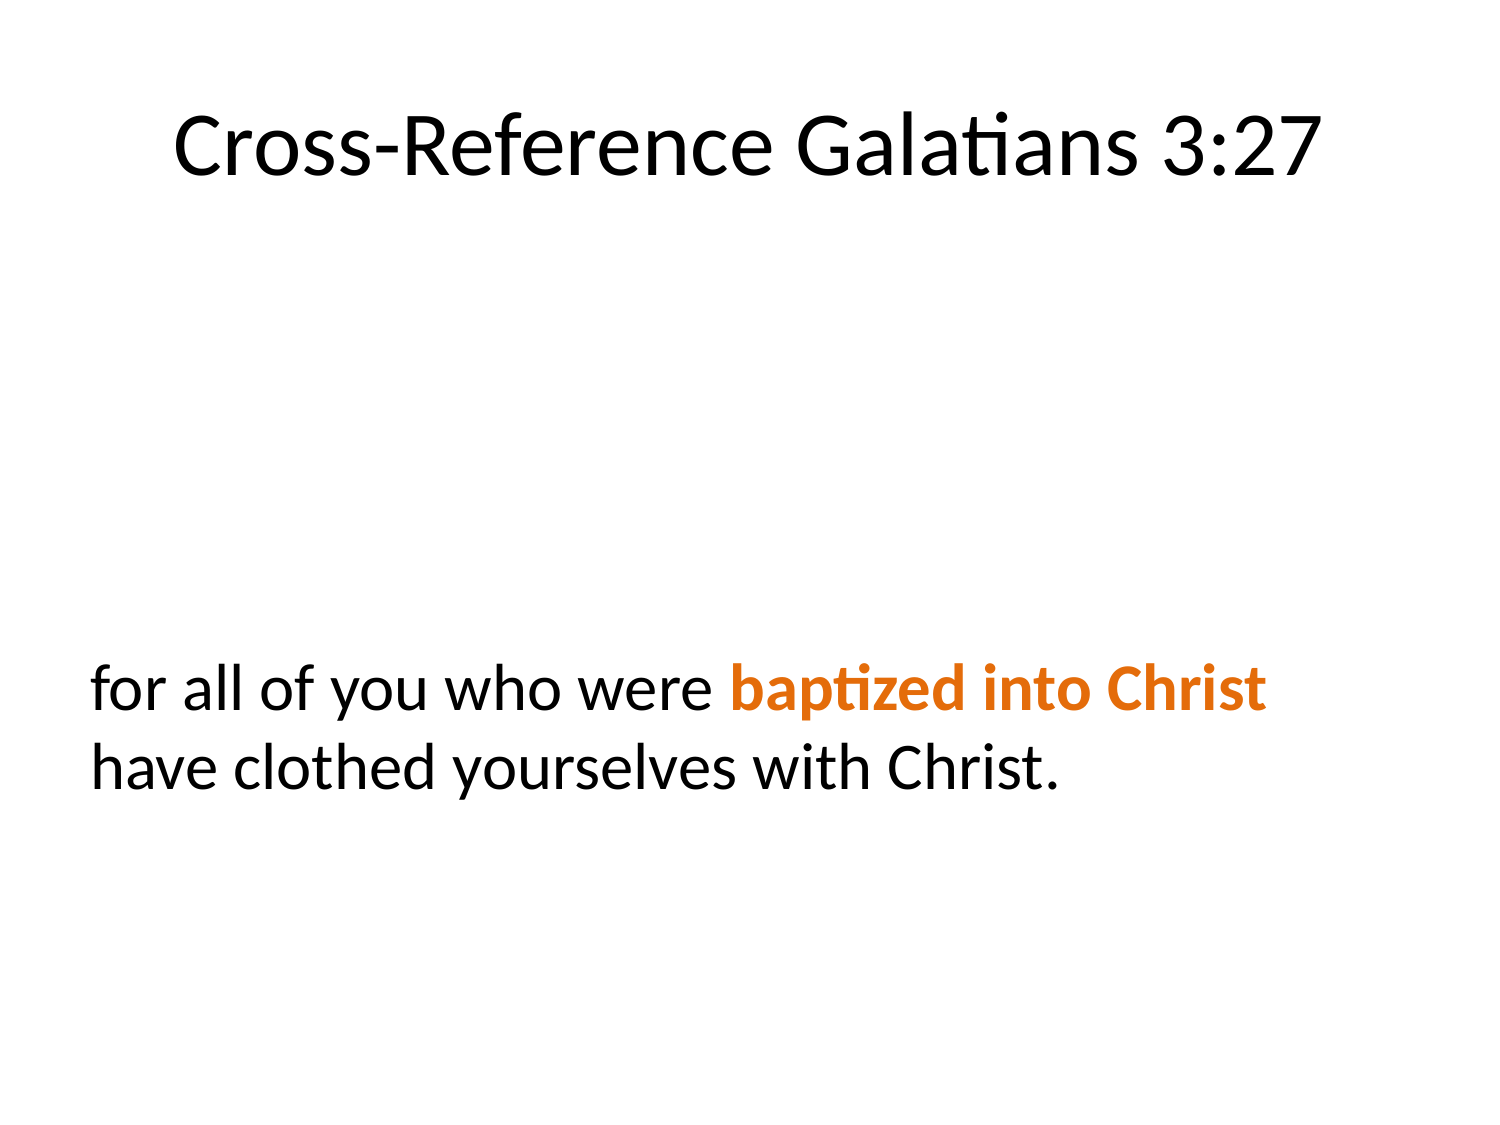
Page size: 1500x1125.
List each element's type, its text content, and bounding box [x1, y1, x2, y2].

title Cross-Reference Galatians 3:27 [75, 45, 1425, 233]
list for all of you who were baptized into Christ have clothed yourselves with Christ. [75, 262, 1425, 1005]
